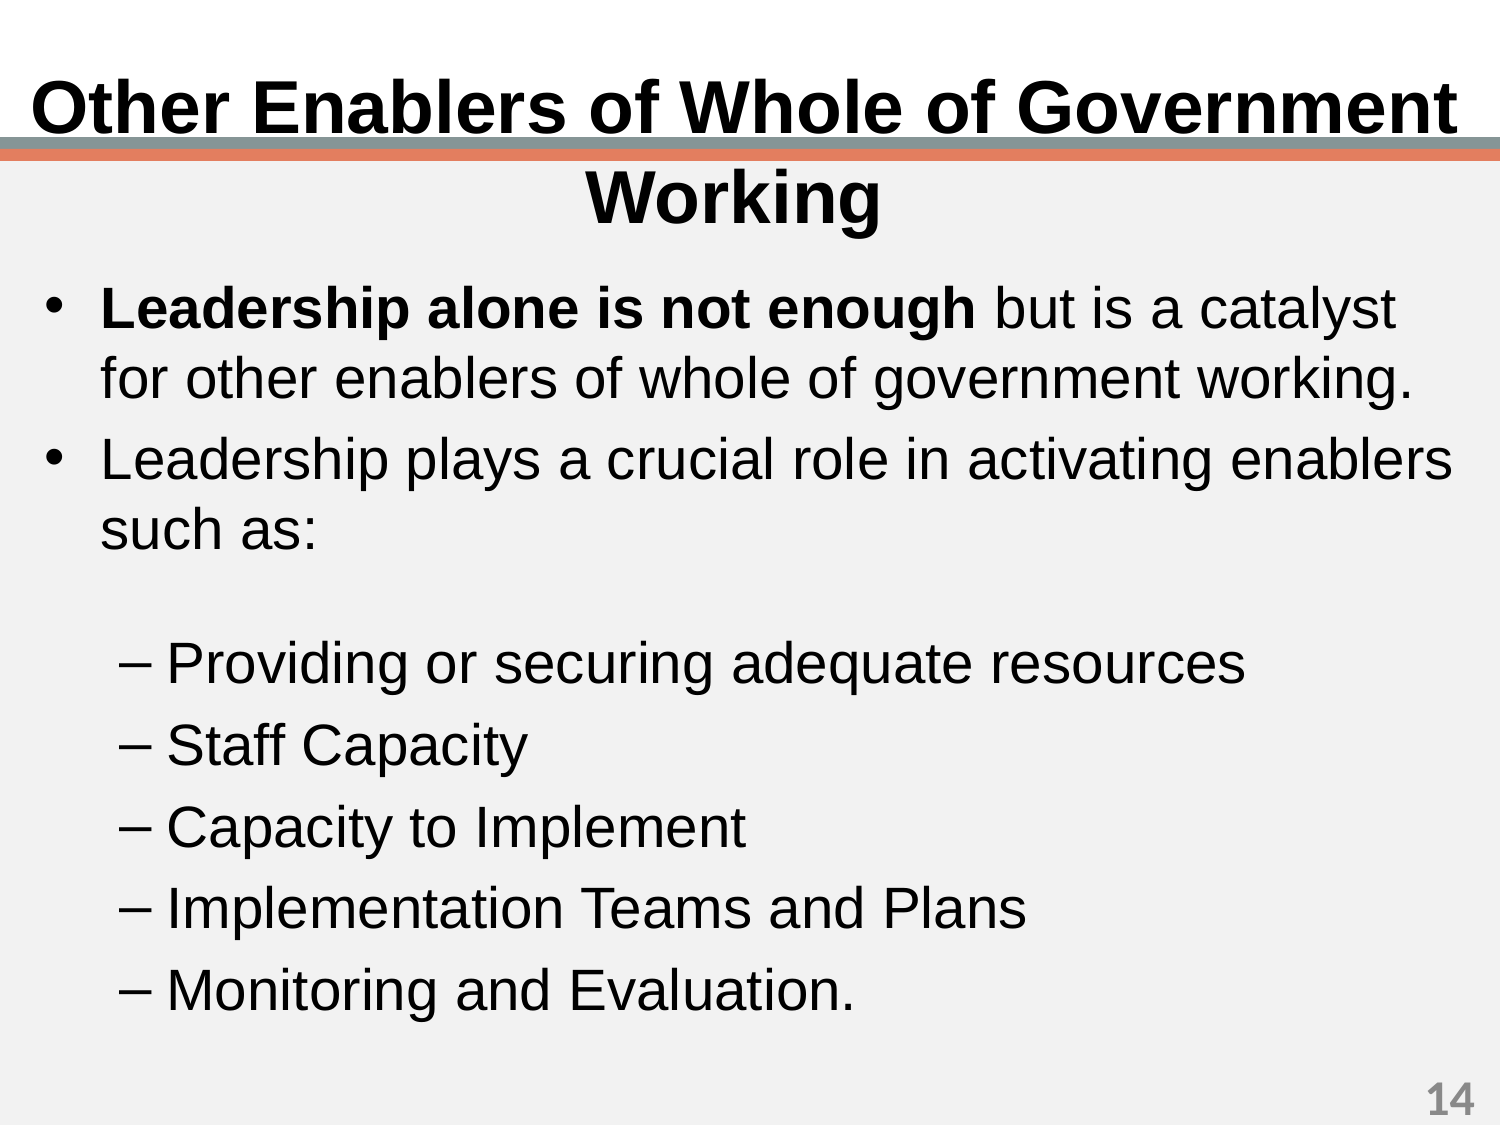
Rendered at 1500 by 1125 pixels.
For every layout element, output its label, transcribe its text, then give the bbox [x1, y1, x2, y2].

title Other Enablers of Whole of Government Working [0, 90, 1490, 208]
list Leadership alone is not enough but is a catalyst for other enablers of whole of government working. Leadership plays a crucial role in activating enablers such as: Providing or securing adequate resources Staff Capacity Capacity to Implement Implementation Teams and Plans Monitoring and Evaluation. [29, 262, 1490, 1125]
slide_number 13 [1139, 1065, 1490, 1125]
